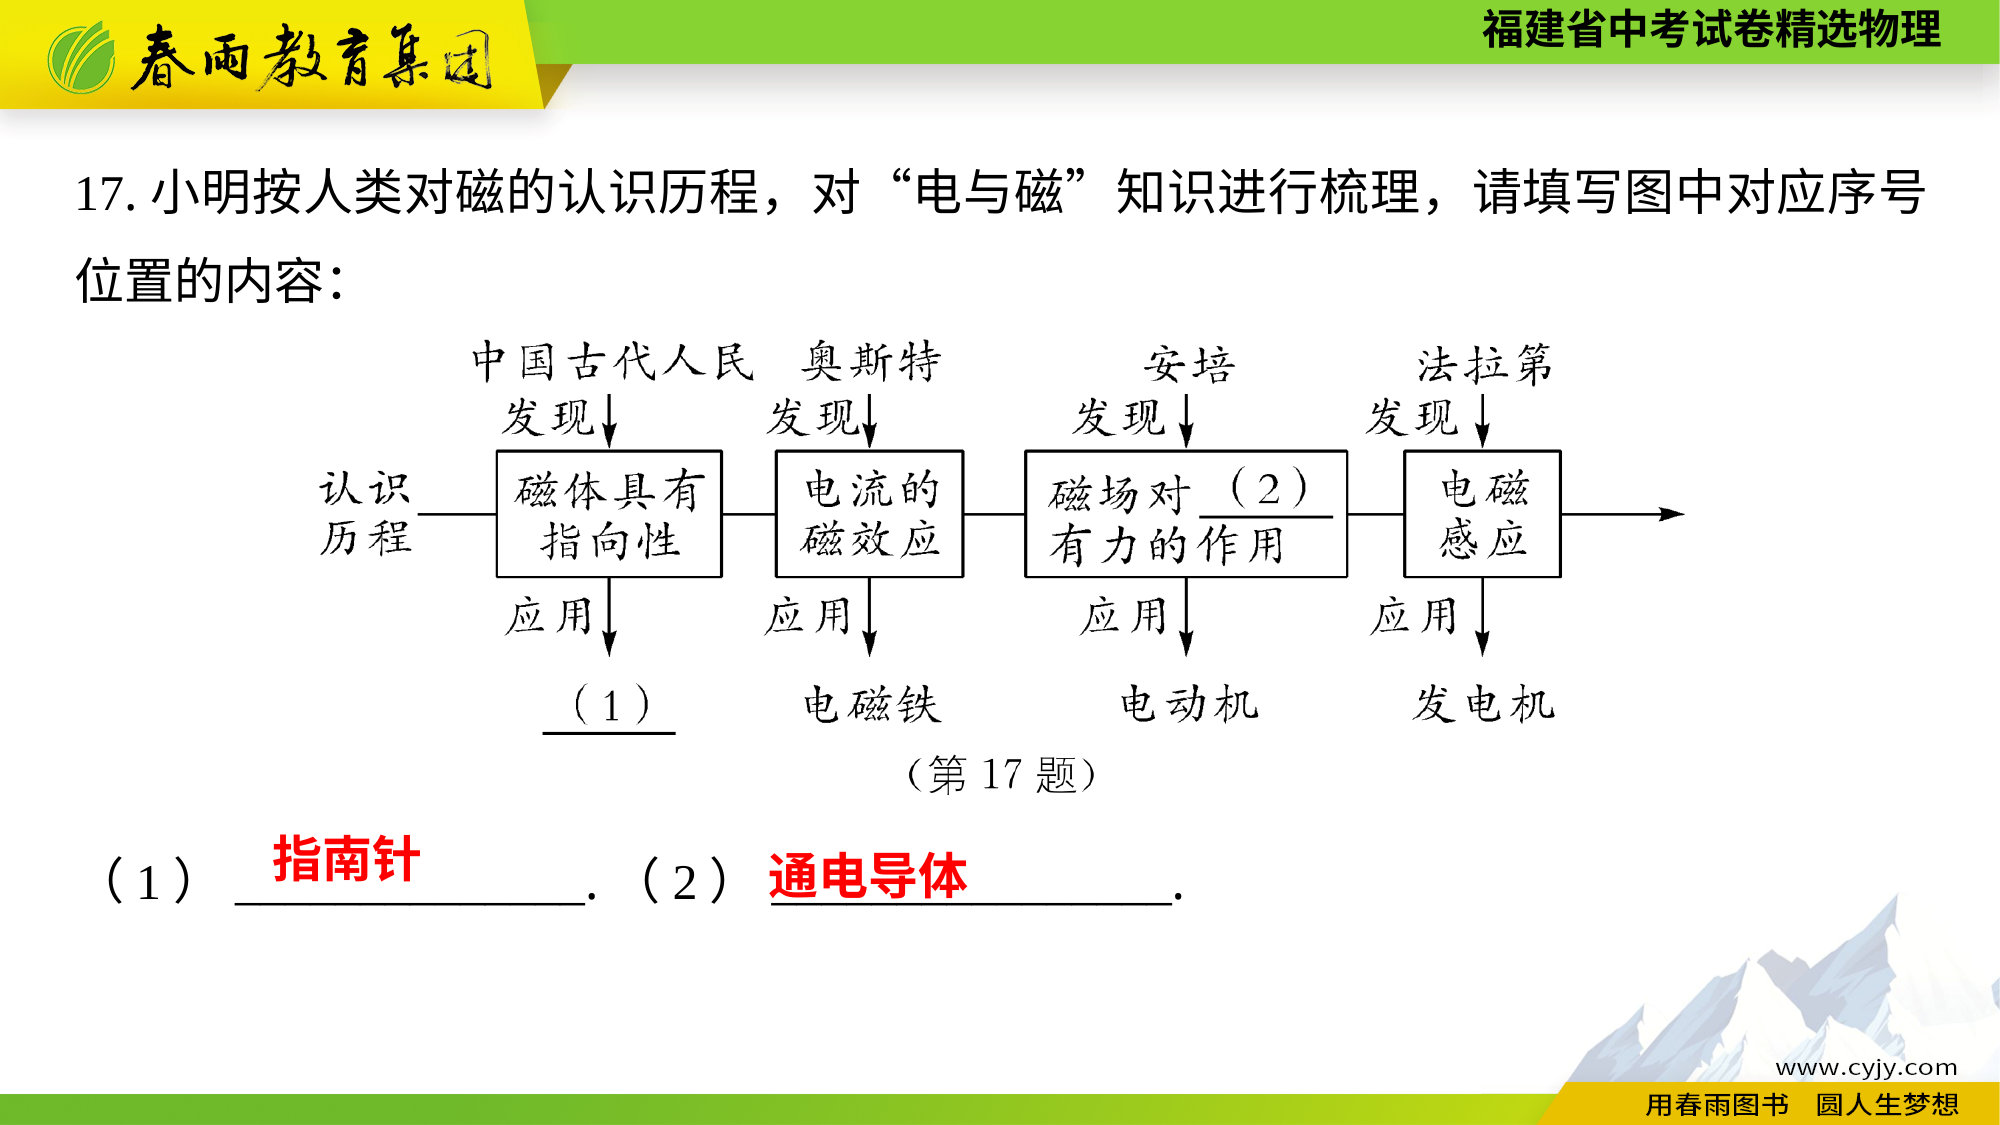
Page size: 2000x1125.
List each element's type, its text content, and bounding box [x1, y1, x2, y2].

text_box 通电导体 [753, 808, 1034, 912]
text_box 指南针 [257, 819, 488, 895]
list 17.小明按人类对磁的认识历程，对“电与磁”知识进行梳理，请填写图中对应序号位置的内容： （1）______________.（2）________________. [59, 122, 1944, 926]
picture [0, 0, 2000, 1125]
